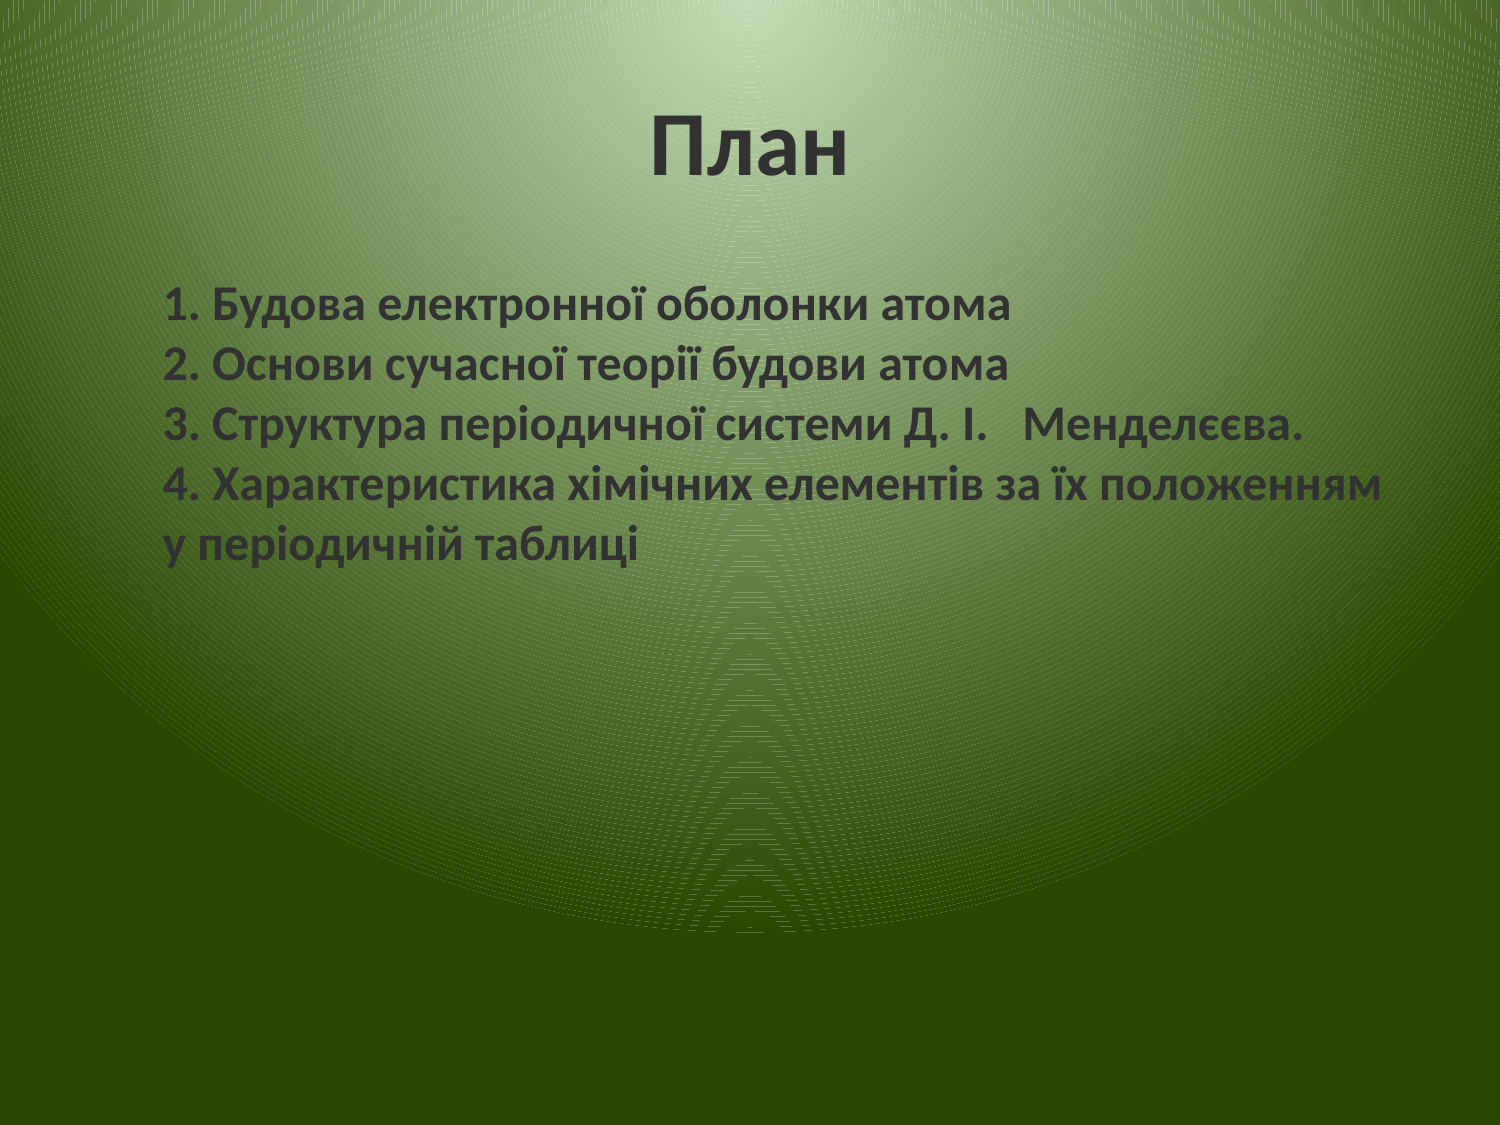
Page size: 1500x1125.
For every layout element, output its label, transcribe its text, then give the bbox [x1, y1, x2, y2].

list 1. Будова електронної оболонки атома 2. Основи сучасної теорії будови атома 3. Структура періодичної системи Д. І. Менделєєва. 4. Характеристика хімічних елементів за їх положенням у періодичній таблиці [147, 262, 1425, 1005]
title План [75, 45, 1425, 233]
